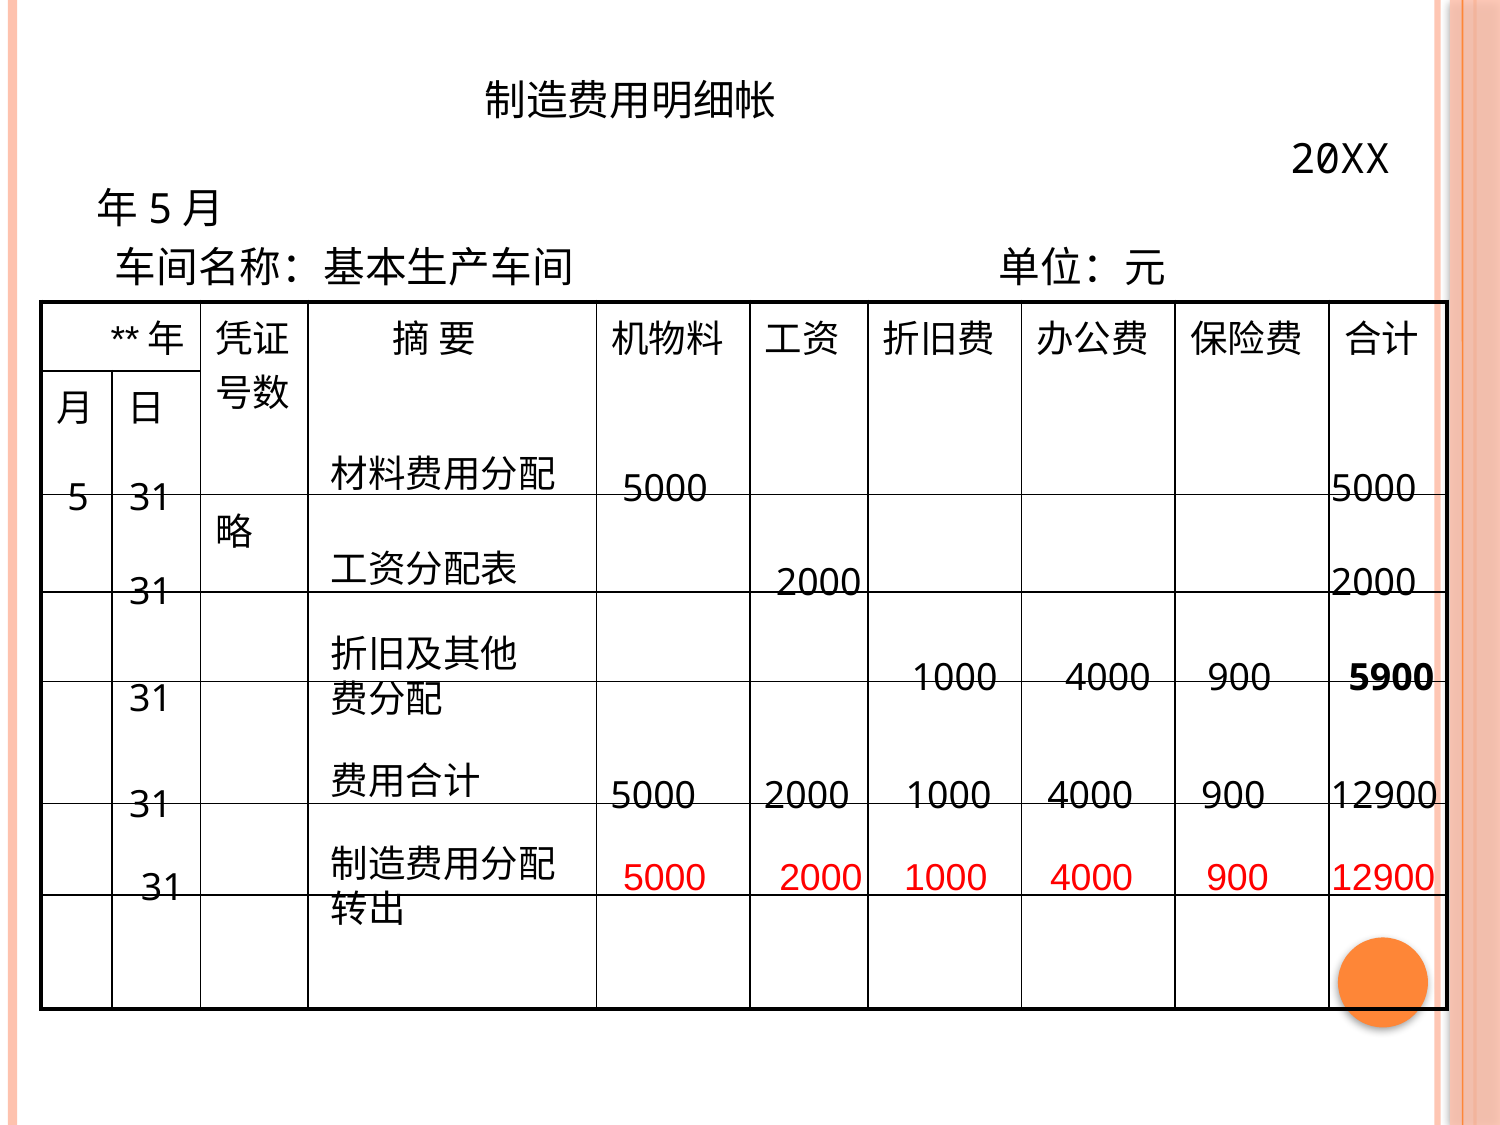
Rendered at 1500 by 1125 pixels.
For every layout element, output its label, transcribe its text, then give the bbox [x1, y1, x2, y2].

table_cell [113, 896, 200, 1007]
table_header 合计 [1330, 304, 1445, 453]
text_box 31 [114, 772, 187, 833]
table_header 折旧费 [869, 304, 1021, 453]
text_box 5 [52, 465, 104, 526]
table_cell [583, 593, 590, 681]
table_cell [113, 682, 200, 803]
table_cell [201, 682, 307, 803]
table_cell [1330, 916, 1445, 1007]
text_box 31 [126, 855, 199, 915]
text_box 31 [114, 559, 187, 620]
table_cell [201, 896, 307, 1007]
table_header 办公费 [1022, 304, 1174, 453]
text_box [596, 455, 1500, 907]
text_box 制造费用明细帐 20XX年5月 车间名称：基本生产车间 单位：元 [25, 66, 1431, 256]
table_header 工资 [751, 304, 867, 453]
table_cell [751, 916, 867, 1007]
table_header 摘 要 [309, 304, 596, 494]
table_cell [201, 804, 307, 894]
table_cell [43, 682, 111, 803]
table_cell [1176, 916, 1328, 1007]
table_cell [43, 593, 111, 681]
table_cell 日 [113, 372, 200, 494]
table_cell 略 [201, 495, 307, 591]
text_box 31 [114, 465, 187, 526]
table_header 机物料 [597, 304, 749, 454]
table_cell [309, 896, 596, 1007]
table_cell [869, 916, 1021, 1007]
table_header 保险费 [1176, 304, 1328, 453]
table_cell [583, 495, 590, 591]
table_cell [113, 593, 200, 681]
table_cell 月 [43, 372, 111, 494]
table_cell [201, 593, 307, 681]
table_cell [43, 896, 111, 1007]
table_header 凭证号数 [201, 304, 307, 494]
table_cell [43, 495, 111, 591]
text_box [315, 442, 577, 939]
table_cell [583, 804, 590, 894]
text_box 31 [114, 666, 187, 726]
table_cell [43, 804, 111, 894]
table_cell [583, 682, 590, 803]
table_cell [113, 804, 200, 894]
table_cell [1022, 916, 1174, 1007]
table_cell [597, 915, 749, 1007]
table_cell [113, 495, 200, 591]
table_header **年 [43, 304, 200, 370]
